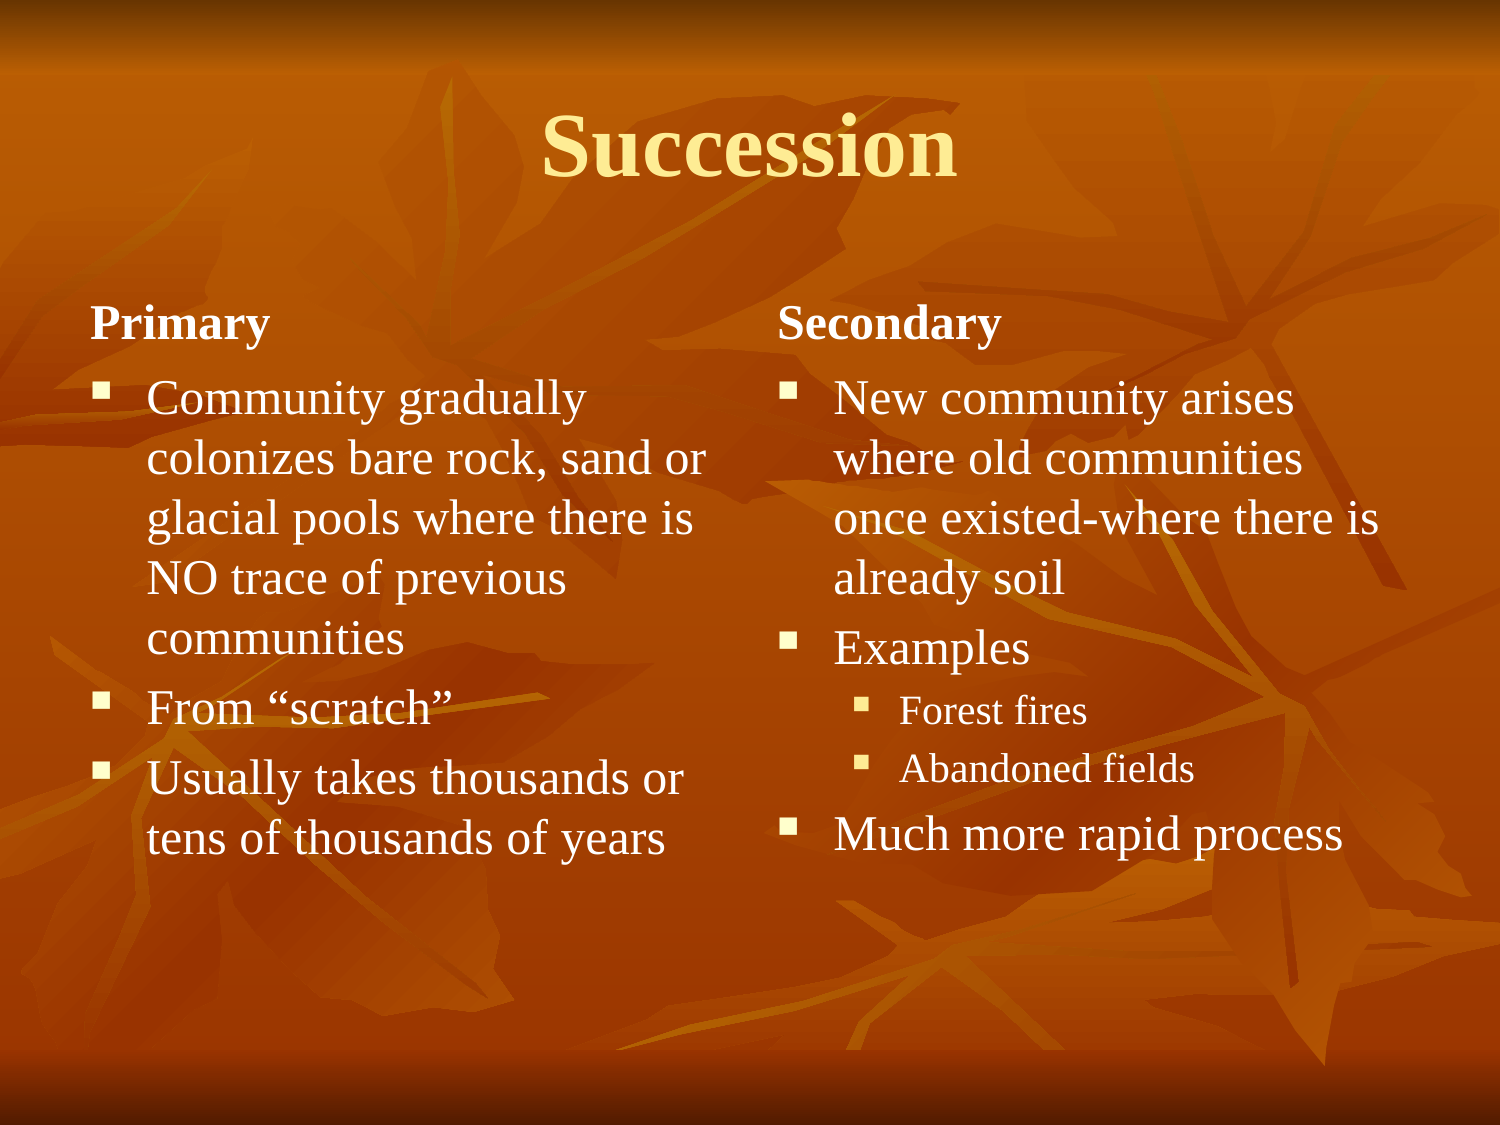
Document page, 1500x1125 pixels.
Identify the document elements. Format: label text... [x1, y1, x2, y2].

list Secondary [761, 251, 1426, 356]
title Succession [74, 45, 1426, 234]
list Primary [74, 251, 738, 356]
list New community arises where old communities once existed-where there is already soil Examples Forest fires Abandoned fields Much more rapid process [761, 356, 1426, 1006]
list Community gradually colonizes bare rock, sand or glacial pools where there is NO trace of previous communities From “scratch” Usually takes thousands or tens of thousands of years [74, 356, 738, 1006]
